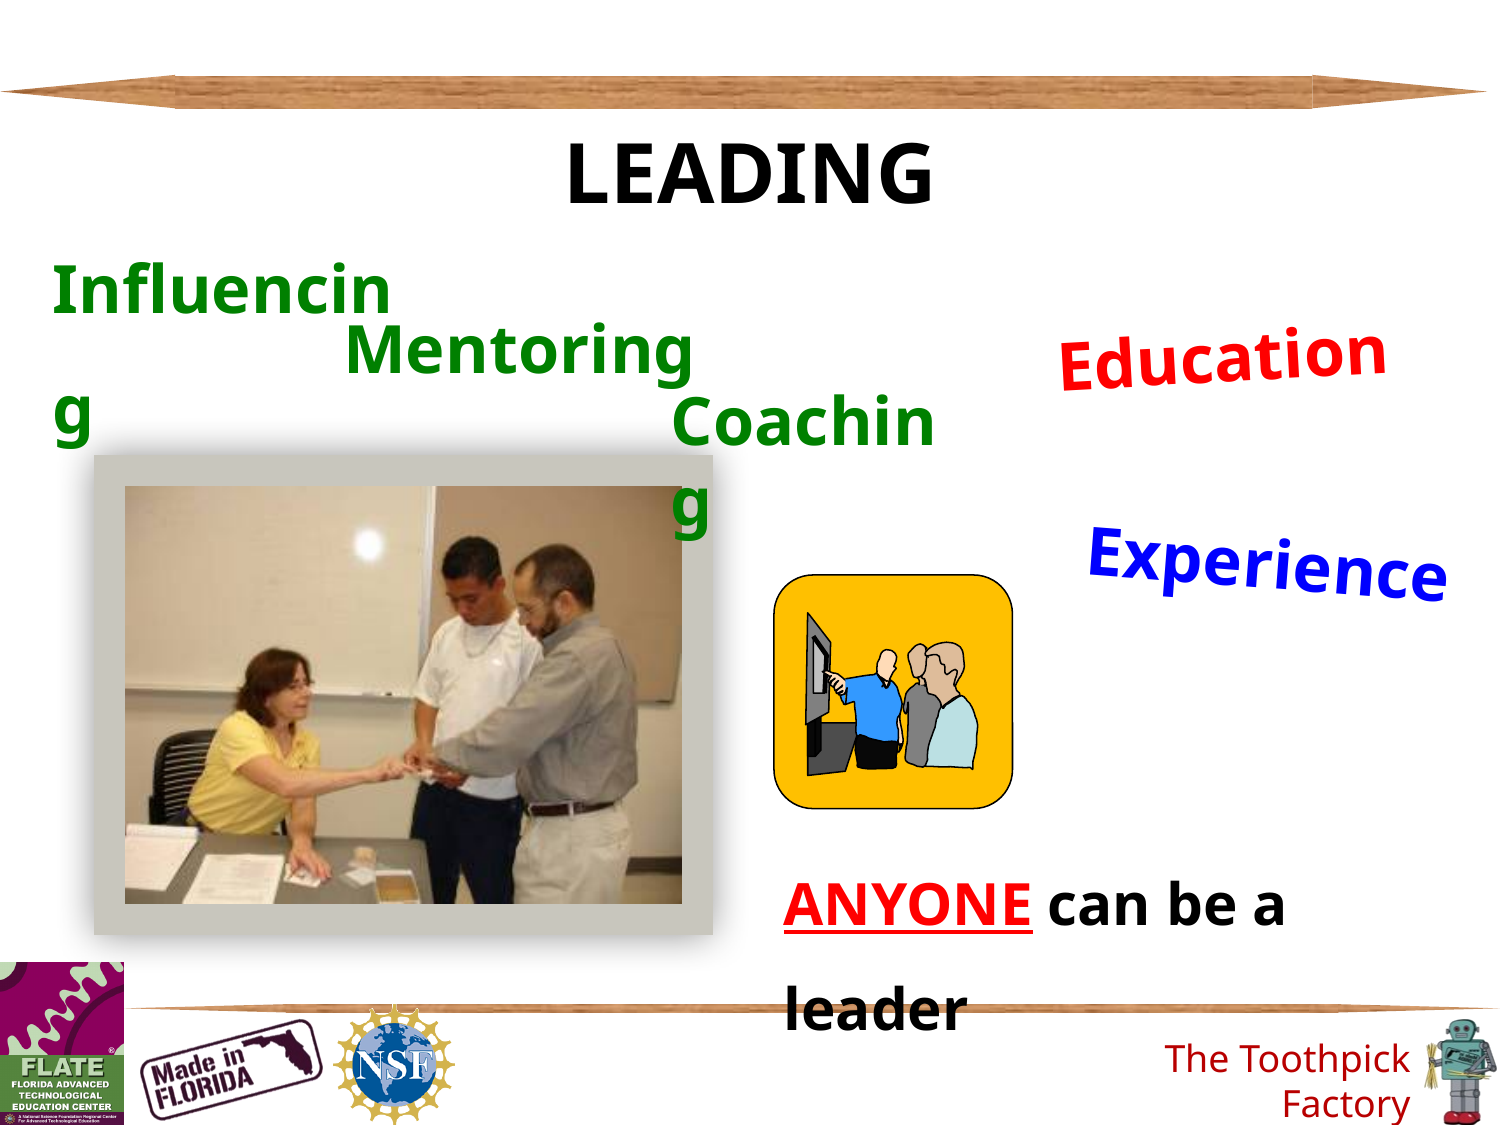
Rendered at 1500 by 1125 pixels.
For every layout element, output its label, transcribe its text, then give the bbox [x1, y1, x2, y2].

picture [0, 962, 768, 1125]
picture [124, 486, 682, 905]
text_box Experience [1067, 459, 1472, 625]
picture [1424, 1015, 1500, 1125]
text_box LEADING [0, 112, 1500, 228]
text_box ANYONE can be a leader [768, 824, 1471, 1050]
picture [0, 74, 1488, 109]
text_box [773, 574, 1013, 809]
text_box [37, 199, 969, 469]
text_box Education [1037, 254, 1467, 413]
